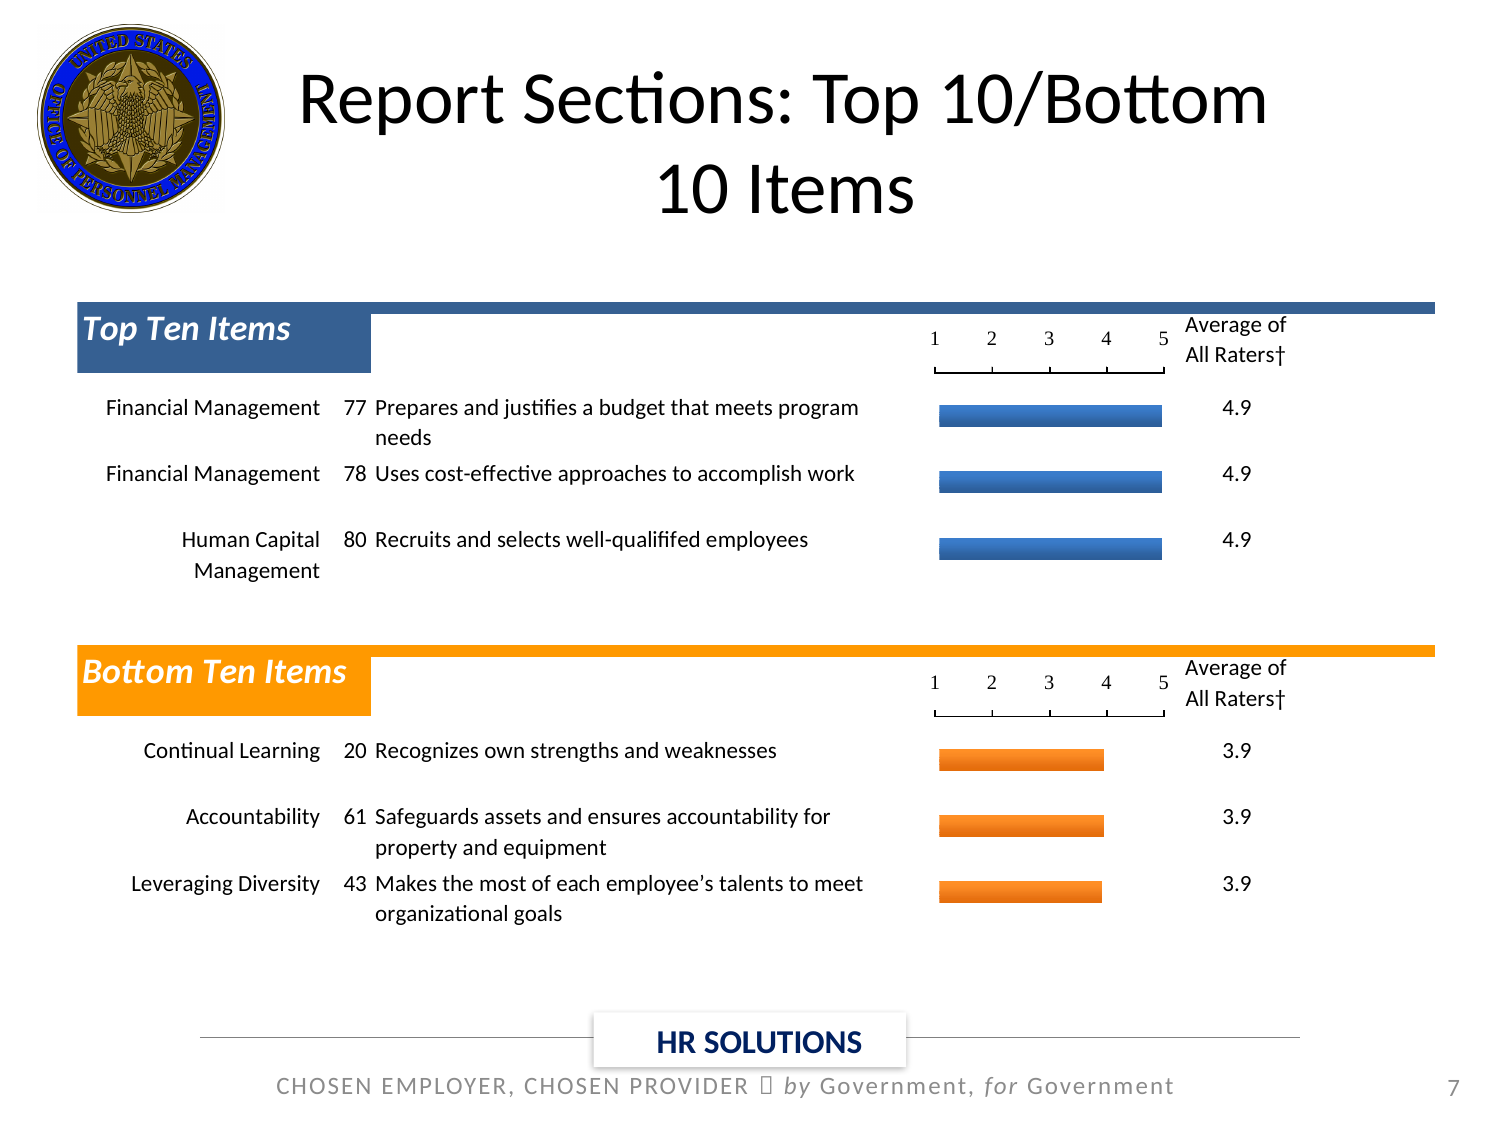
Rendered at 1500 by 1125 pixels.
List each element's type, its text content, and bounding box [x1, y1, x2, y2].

slide_number 7 [1250, 1072, 1475, 1100]
title Report Sections: Top 10/Bottom 10 Items [237, 44, 1332, 233]
picture [74, 299, 1437, 951]
picture [37, 24, 225, 213]
